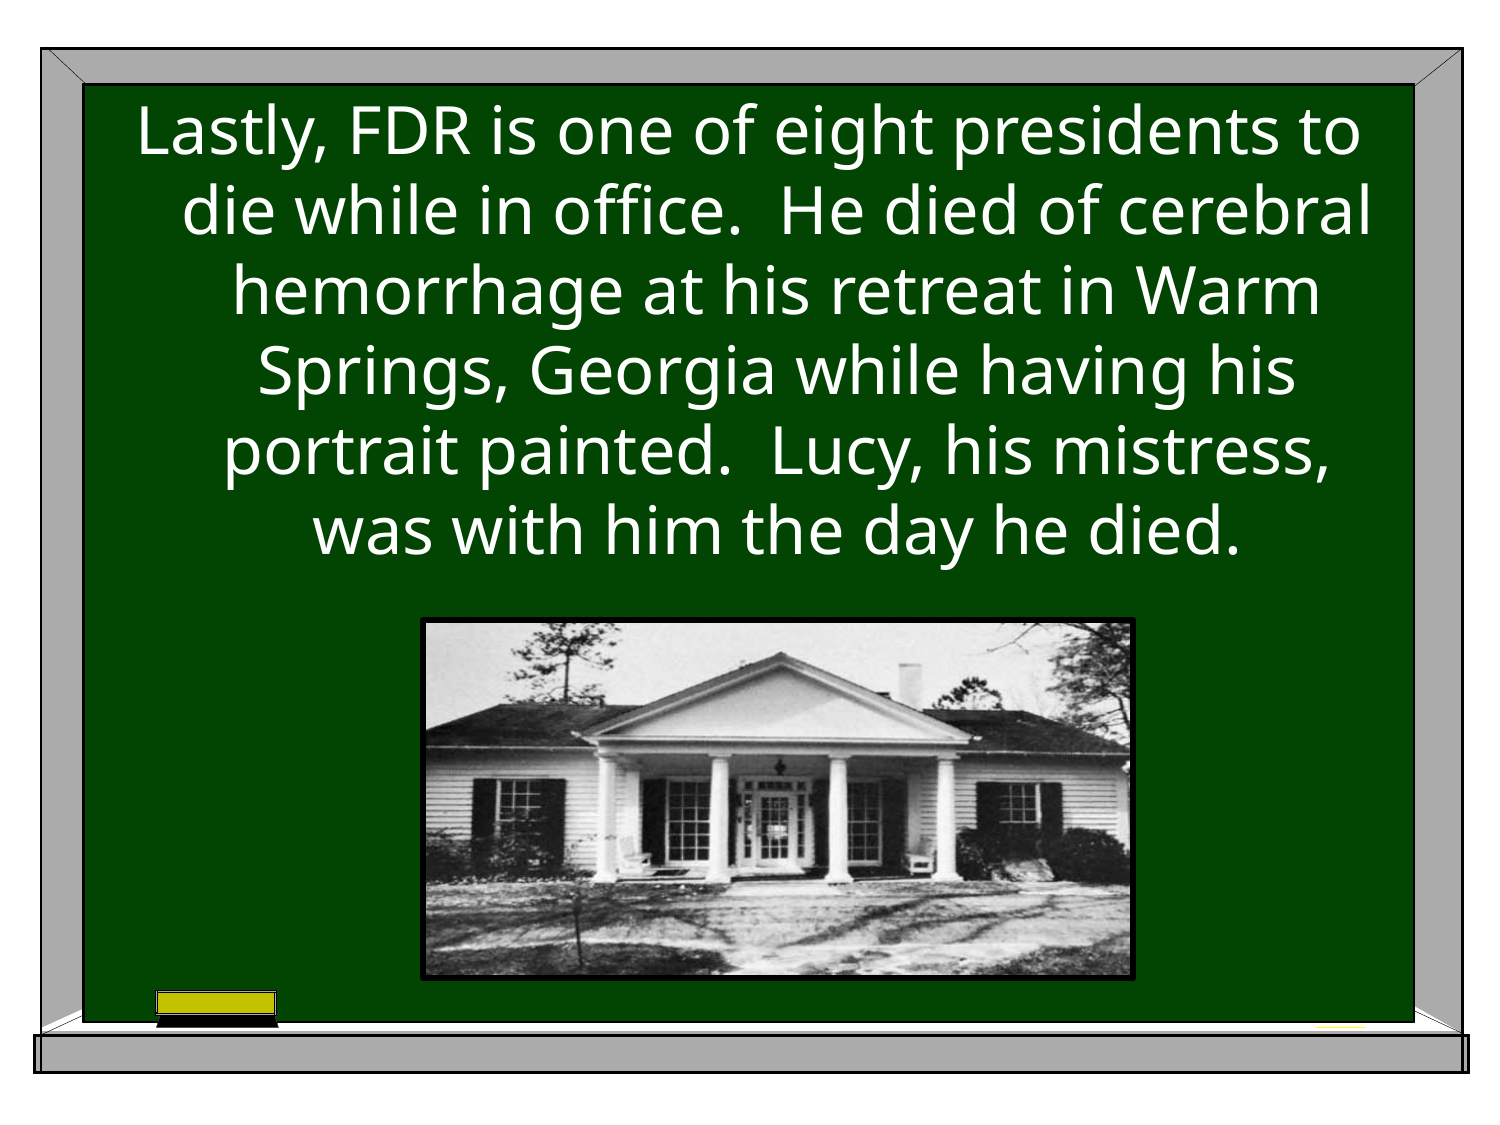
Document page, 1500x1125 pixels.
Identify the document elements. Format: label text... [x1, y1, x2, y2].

list Lastly, FDR is one of eight presidents to die while in office. He died of cerebral hemorrhage at his retreat in Warm Springs, Georgia while having his portrait painted. Lucy, his mistress, was with him the day he died. [87, 79, 1413, 1001]
picture [425, 622, 1130, 975]
